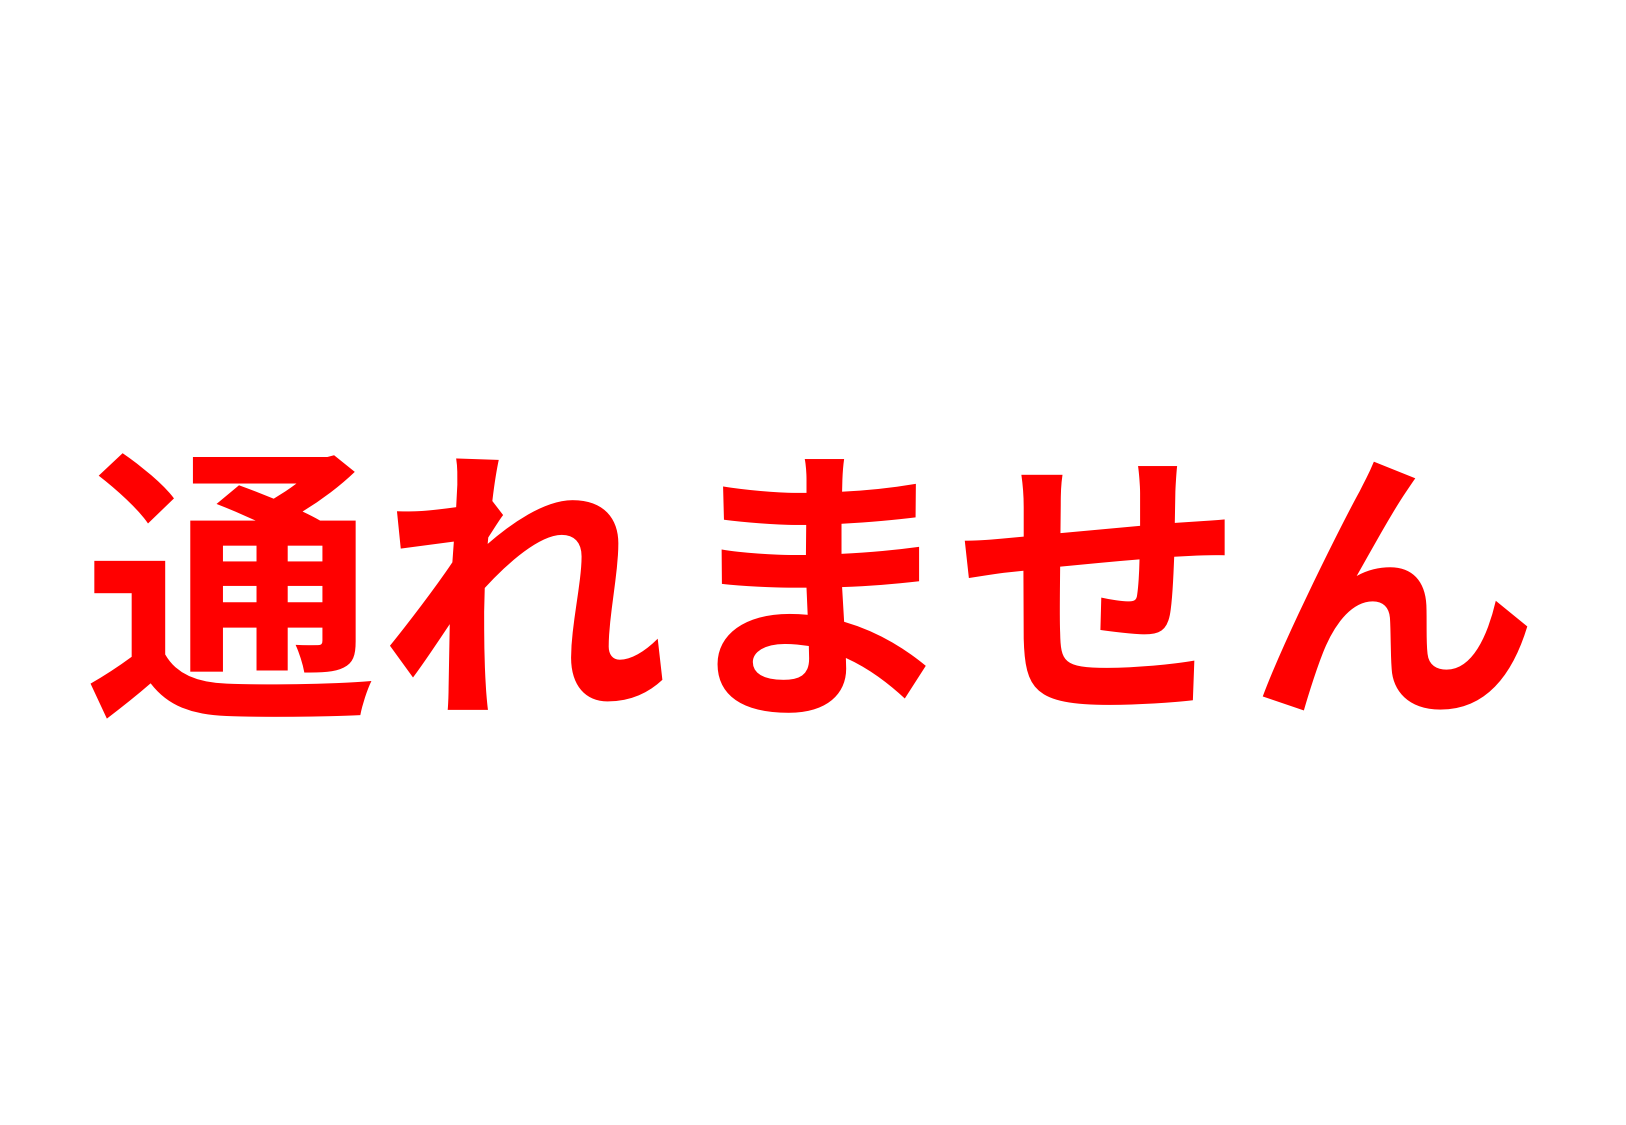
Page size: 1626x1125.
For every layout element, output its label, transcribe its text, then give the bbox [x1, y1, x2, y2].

text_box 通れません [0, 396, 1625, 762]
